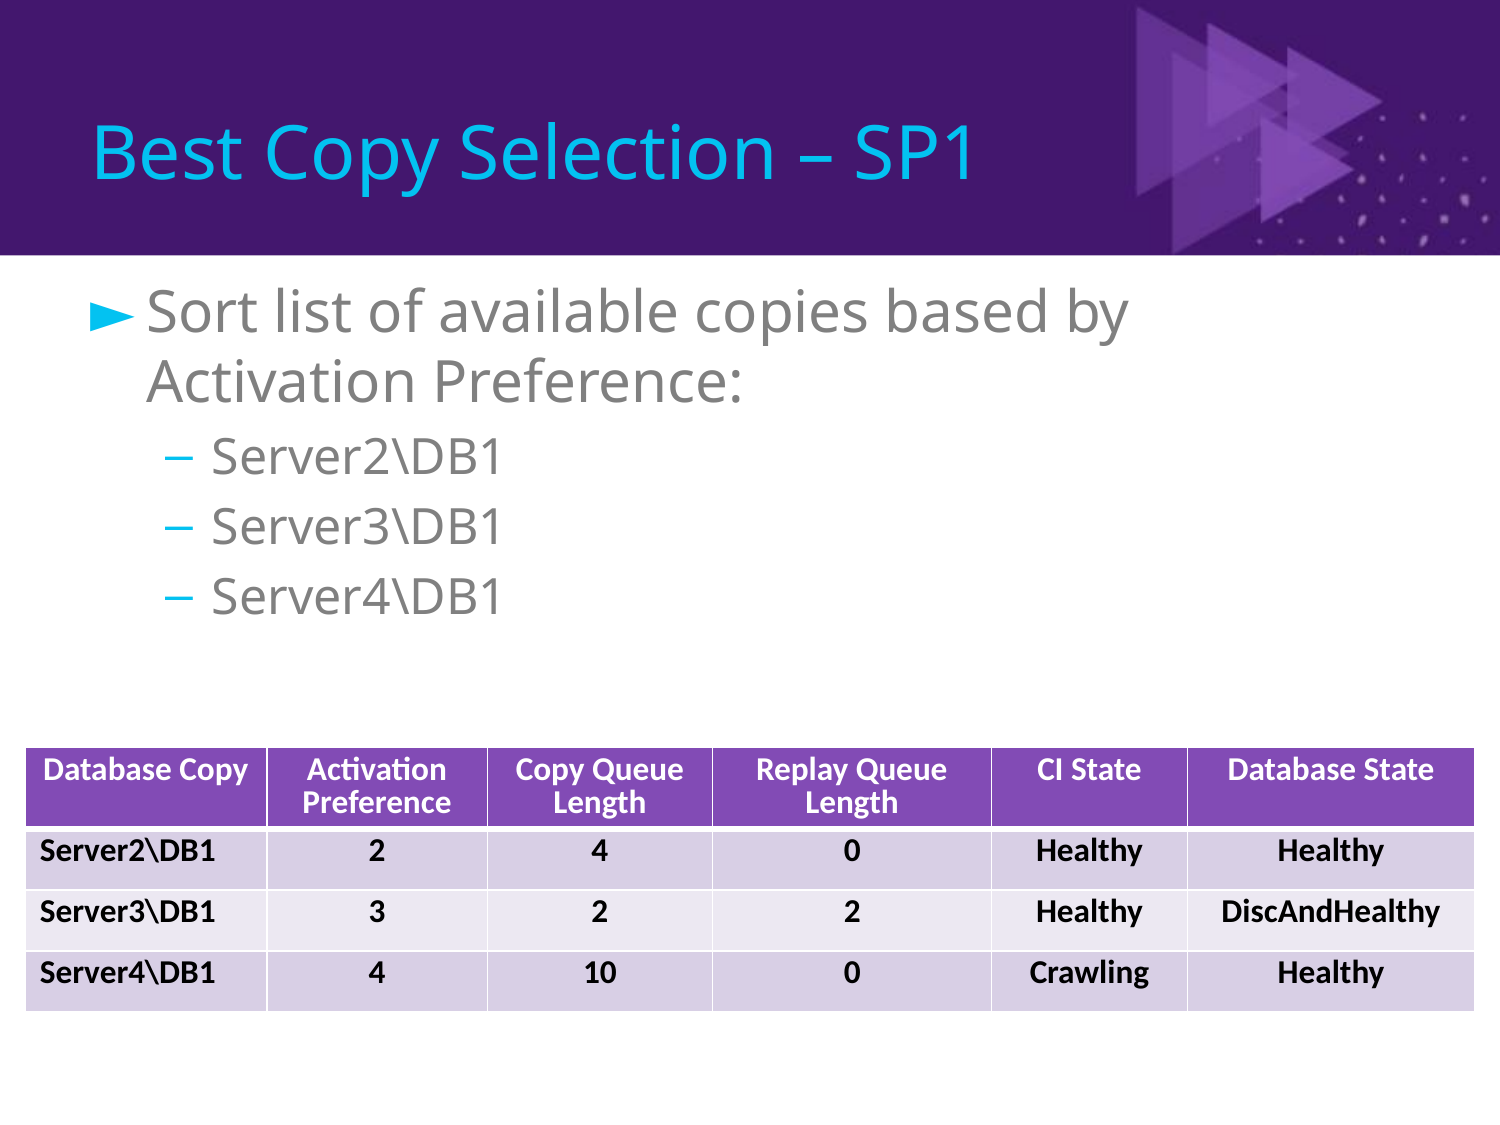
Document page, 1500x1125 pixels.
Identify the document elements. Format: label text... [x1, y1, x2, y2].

table_header Copy Queue Length [488, 748, 712, 826]
table_cell 10 [488, 952, 712, 1011]
table_cell DiscAndHealthy [1188, 891, 1474, 950]
table_cell 2 [268, 832, 487, 889]
table_cell Healthy [992, 832, 1187, 889]
table_header Activation Preference [268, 748, 487, 826]
table_cell Healthy [1188, 832, 1474, 889]
title Best Copy Selection – SP1 [75, 56, 1425, 244]
table_cell Server2\DB1 [26, 832, 266, 889]
table_cell Healthy [1188, 952, 1474, 1011]
table_cell 2 [713, 891, 991, 950]
list Sort list of available copies based by Activation Preference: Server2\DB1 Server3\DB1 Server4\DB1 [75, 267, 1425, 747]
table_cell 2 [488, 891, 712, 950]
table_cell Server3\DB1 [26, 891, 266, 950]
picture [0, 0, 1500, 255]
table_cell 0 [713, 832, 991, 889]
table_cell Server4\DB1 [26, 952, 266, 1011]
table_header Database State [1188, 748, 1474, 826]
table_cell Healthy [992, 891, 1187, 950]
table_cell 0 [713, 952, 991, 1011]
table_header CI State [992, 748, 1187, 826]
table_cell 3 [268, 891, 487, 950]
table_cell Crawling [992, 952, 1187, 1011]
table_cell 4 [268, 952, 487, 1011]
table_header Database Copy [26, 748, 266, 826]
table_header Replay Queue Length [713, 748, 991, 826]
table_cell 4 [488, 832, 712, 889]
